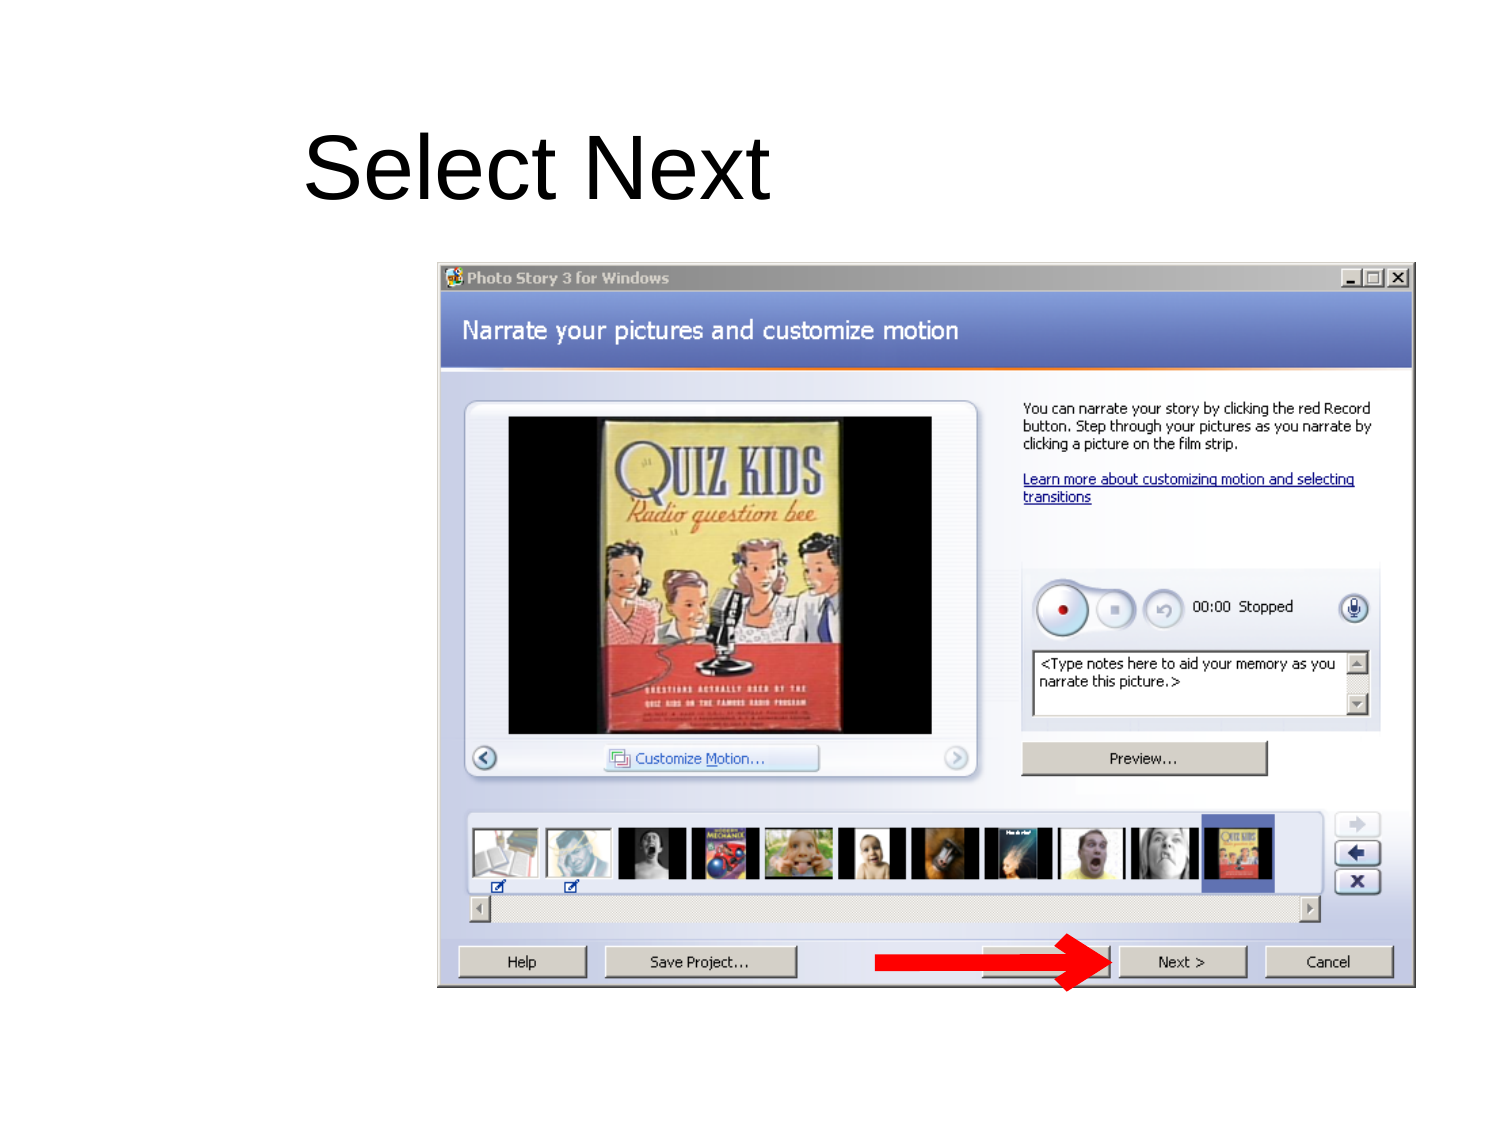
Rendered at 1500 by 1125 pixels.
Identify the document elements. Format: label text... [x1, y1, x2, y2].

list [437, 262, 1417, 988]
title Select Next [287, 99, 1438, 250]
